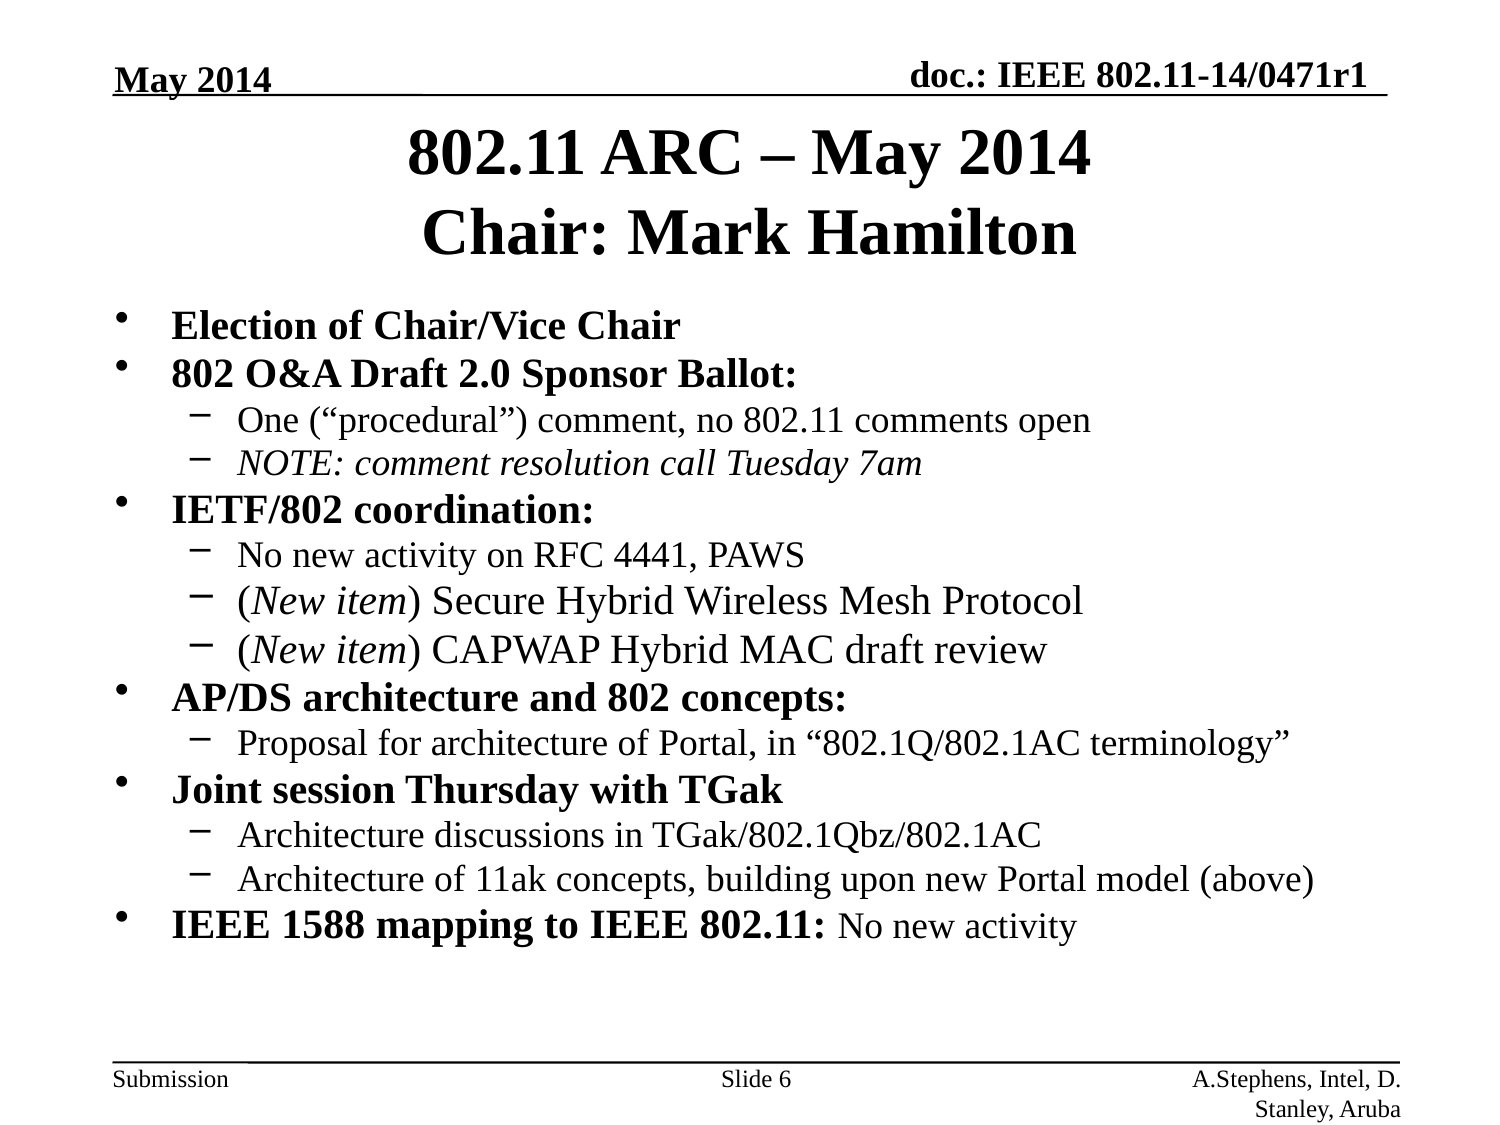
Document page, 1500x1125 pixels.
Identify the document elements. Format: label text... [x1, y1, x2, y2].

footer A.Stephens, Intel, D. Stanley, Aruba [1110, 1062, 1402, 1093]
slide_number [114, 54, 274, 100]
list Election of Chair/Vice Chair 802 O&A Draft 2.0 Sponsor Ballot: One (“procedural”) comment, no 802.11 comments open NOTE: comment resolution call Tuesday 7am IETF/802 coordination: No new activity on RFC 4441, PAWS (New item) Secure Hybrid Wireless Mesh Protocol (New item) CAPWAP Hybrid MAC draft review AP/DS architecture and 802 concepts: Proposal for architecture of Portal, in “802.1Q/802.1AC terminology” Joint session Thursday with TGak Architecture discussions in TGak/802.1Qbz/802.1AC Architecture of 11ak concepts, building upon new Portal model (above) IEEE 1588 mapping to IEEE 802.11: No new activity [99, 299, 1400, 1038]
title 802.11 ARC – May 2014 Chair: Mark Hamilton [112, 137, 1388, 238]
slide_number Slide 6 [712, 1062, 800, 1093]
